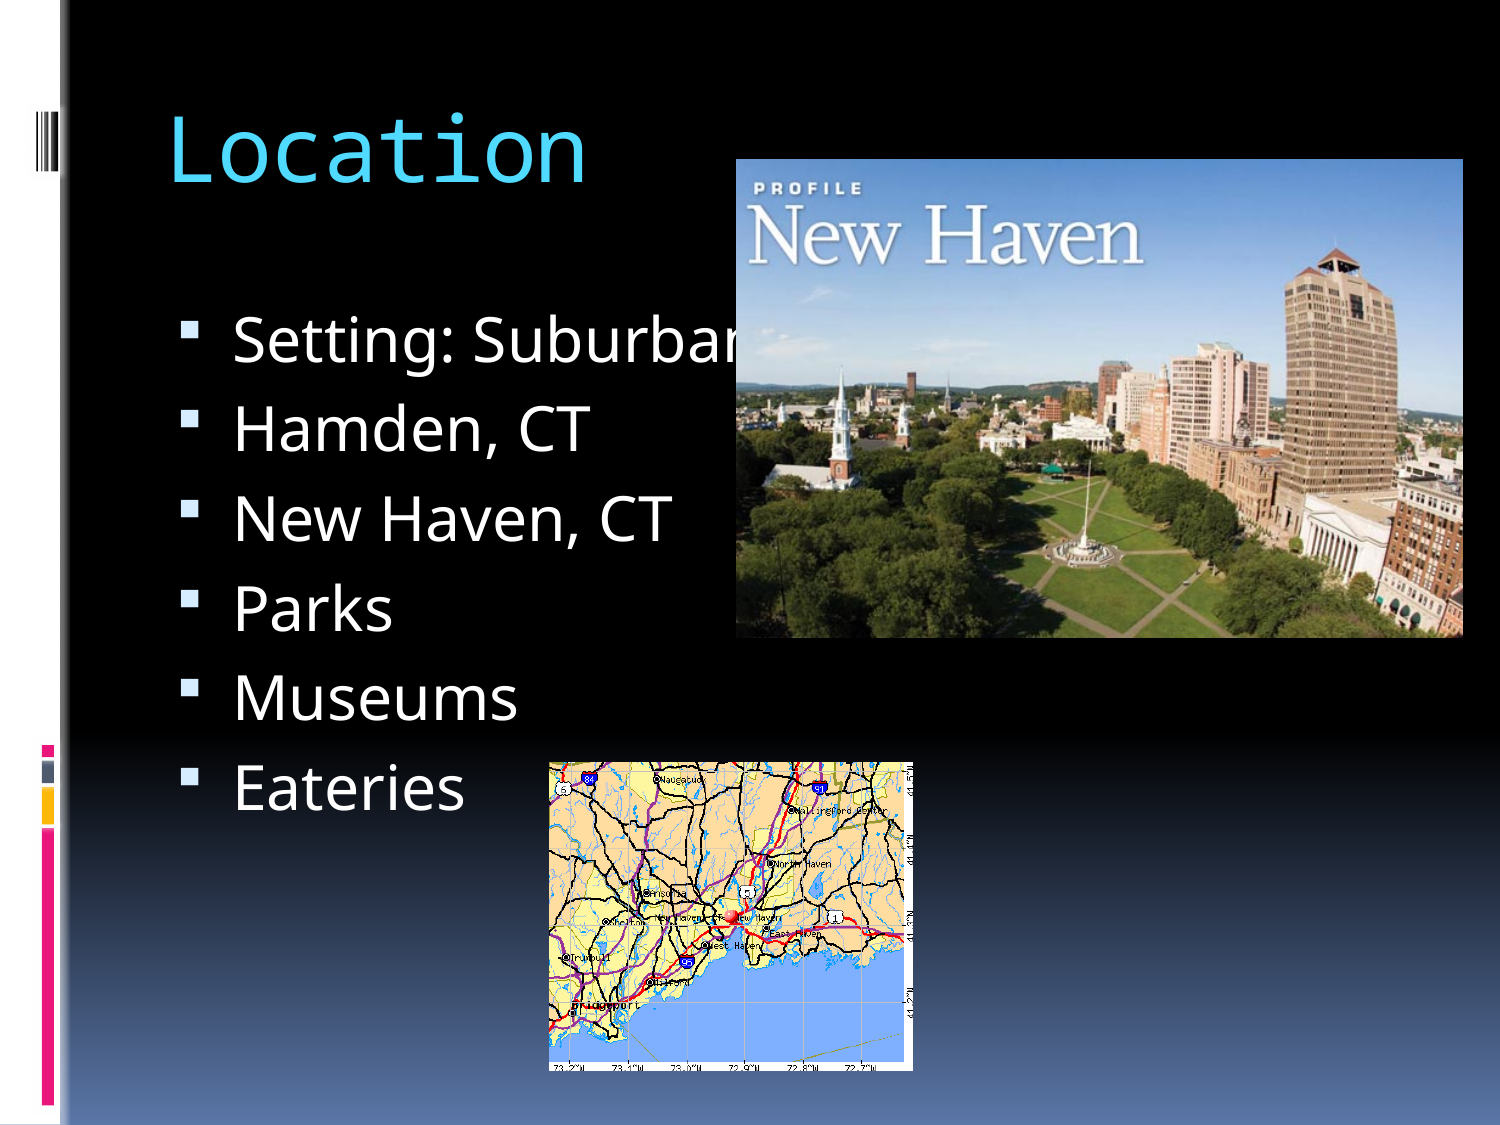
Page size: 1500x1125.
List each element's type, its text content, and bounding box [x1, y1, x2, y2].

title Location [150, 83, 1425, 234]
picture [736, 158, 1463, 638]
list Setting: Suburban Hamden, CT New Haven, CT Parks Museums Eateries [150, 292, 1425, 1043]
picture [549, 761, 913, 1072]
